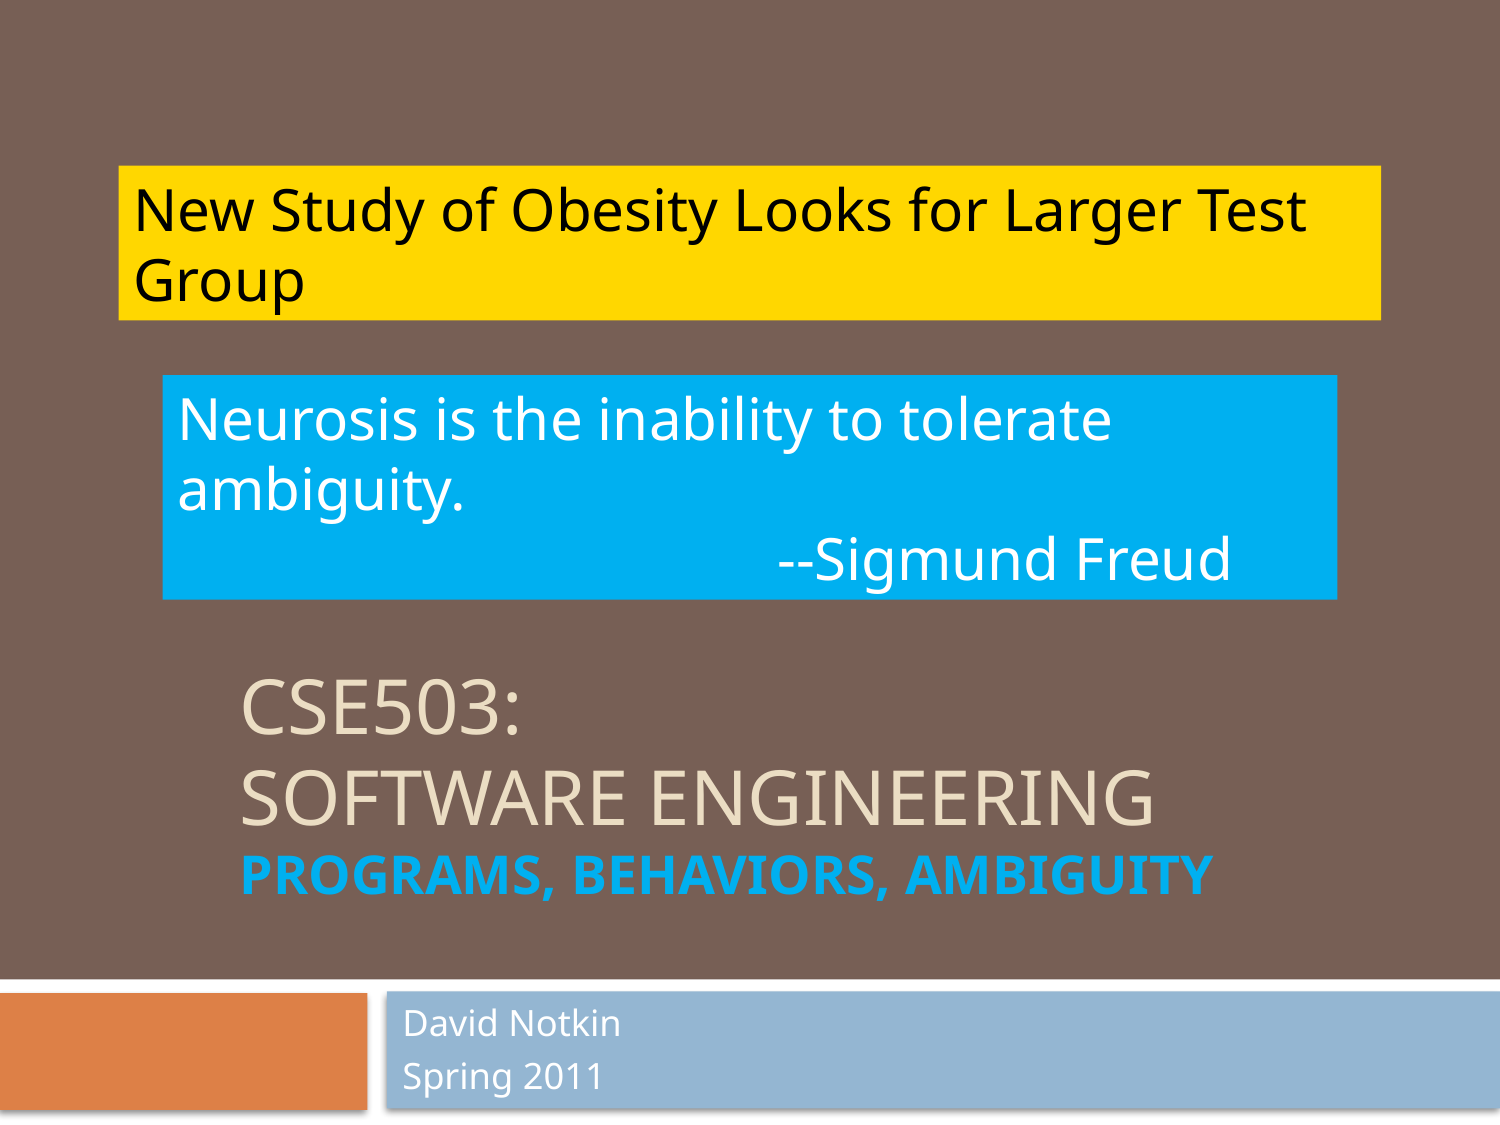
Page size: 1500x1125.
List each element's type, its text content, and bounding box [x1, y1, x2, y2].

subtitle David Notkin Spring 2011 [387, 992, 1488, 1105]
text_box New Study of Obesity Looks for Larger Test Group [118, 165, 1382, 321]
title CSE503: Software Engineering programs, behaviors, ambiguity [225, 612, 1288, 913]
text_box Neurosis is the inability to tolerate ambiguity. --Sigmund Freud [162, 375, 1338, 600]
